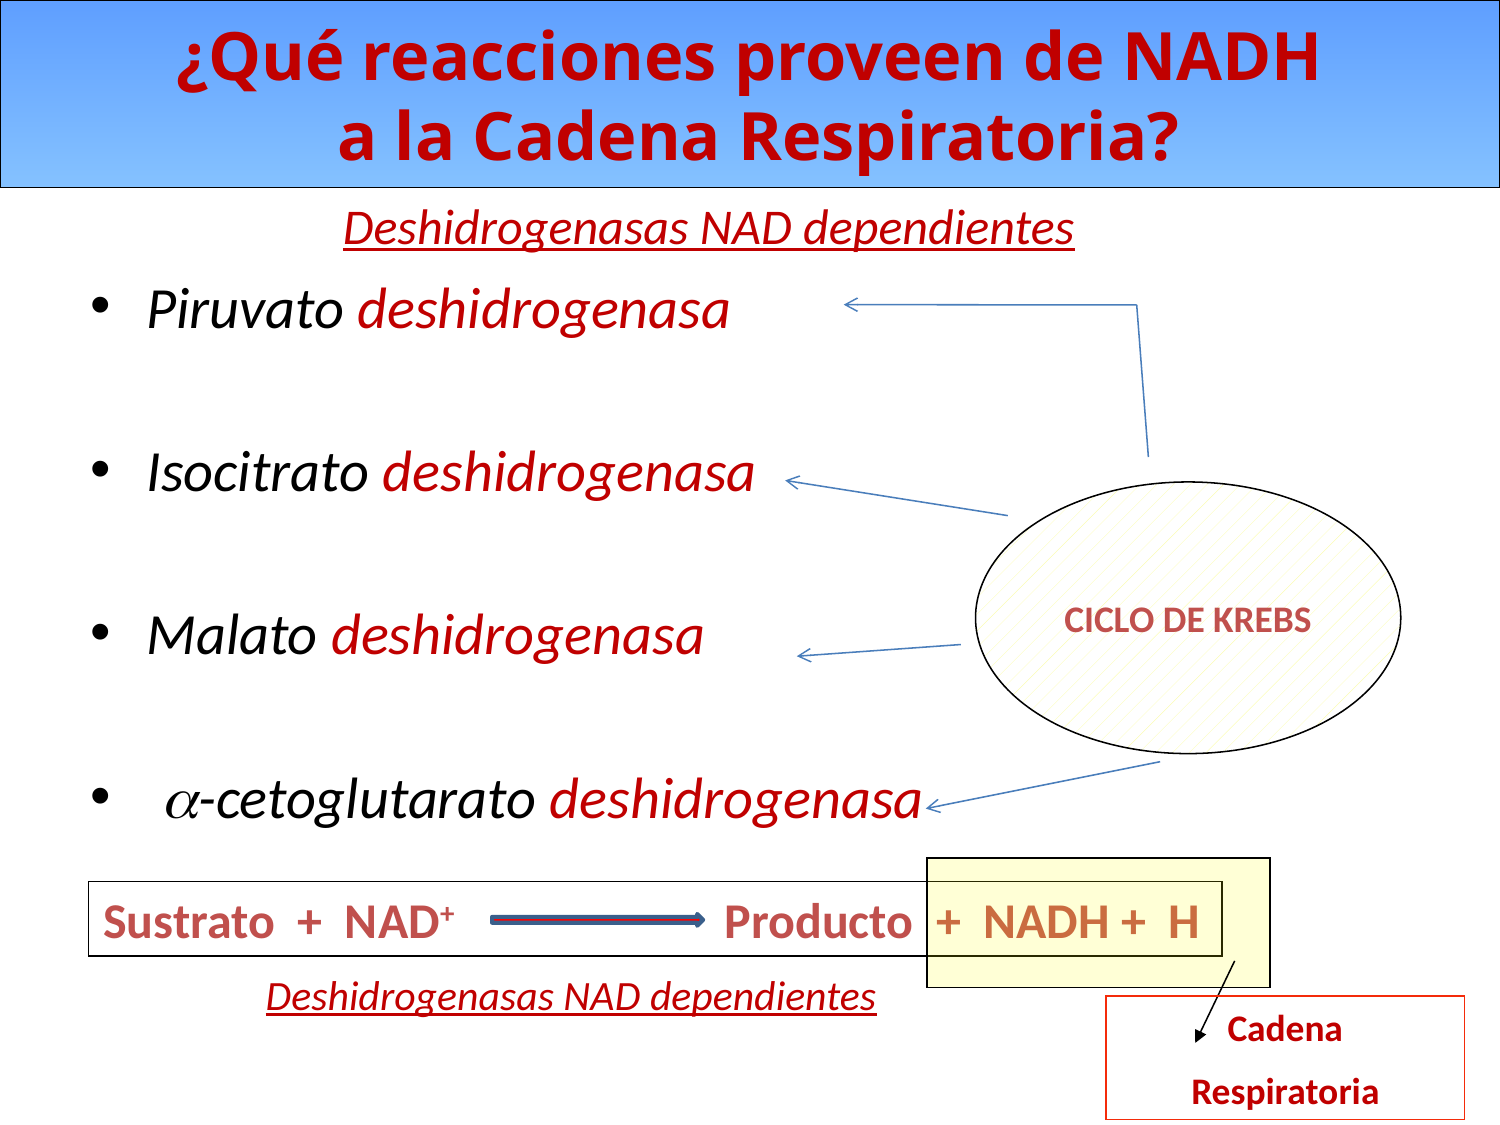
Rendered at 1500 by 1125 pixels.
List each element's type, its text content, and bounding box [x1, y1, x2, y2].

text_box Cadena Respiratoria [1106, 996, 1465, 1120]
text_box Deshidrogenasas NAD dependientes [250, 960, 892, 1026]
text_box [925, 761, 1161, 809]
text_box Sustrato + NAD+ Producto + NADH + H [88, 881, 927, 957]
list Piruvato deshidrogenasa Isocitrato deshidrogenasa Malato deshidrogenasa a-cetoglutarato deshidrogenasa [75, 262, 1425, 1005]
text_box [796, 644, 962, 657]
title ¿Qué reacciones proveen de NADH a la Cadena Respiratoria? [0, 0, 1500, 188]
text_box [784, 480, 1008, 516]
text_box [927, 857, 1270, 988]
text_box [1066, 374, 1219, 387]
text_box [490, 912, 706, 928]
text_box Deshidrogenasas NAD dependientes [328, 187, 1266, 308]
text_box CICLO DE KREBS [975, 481, 1401, 754]
